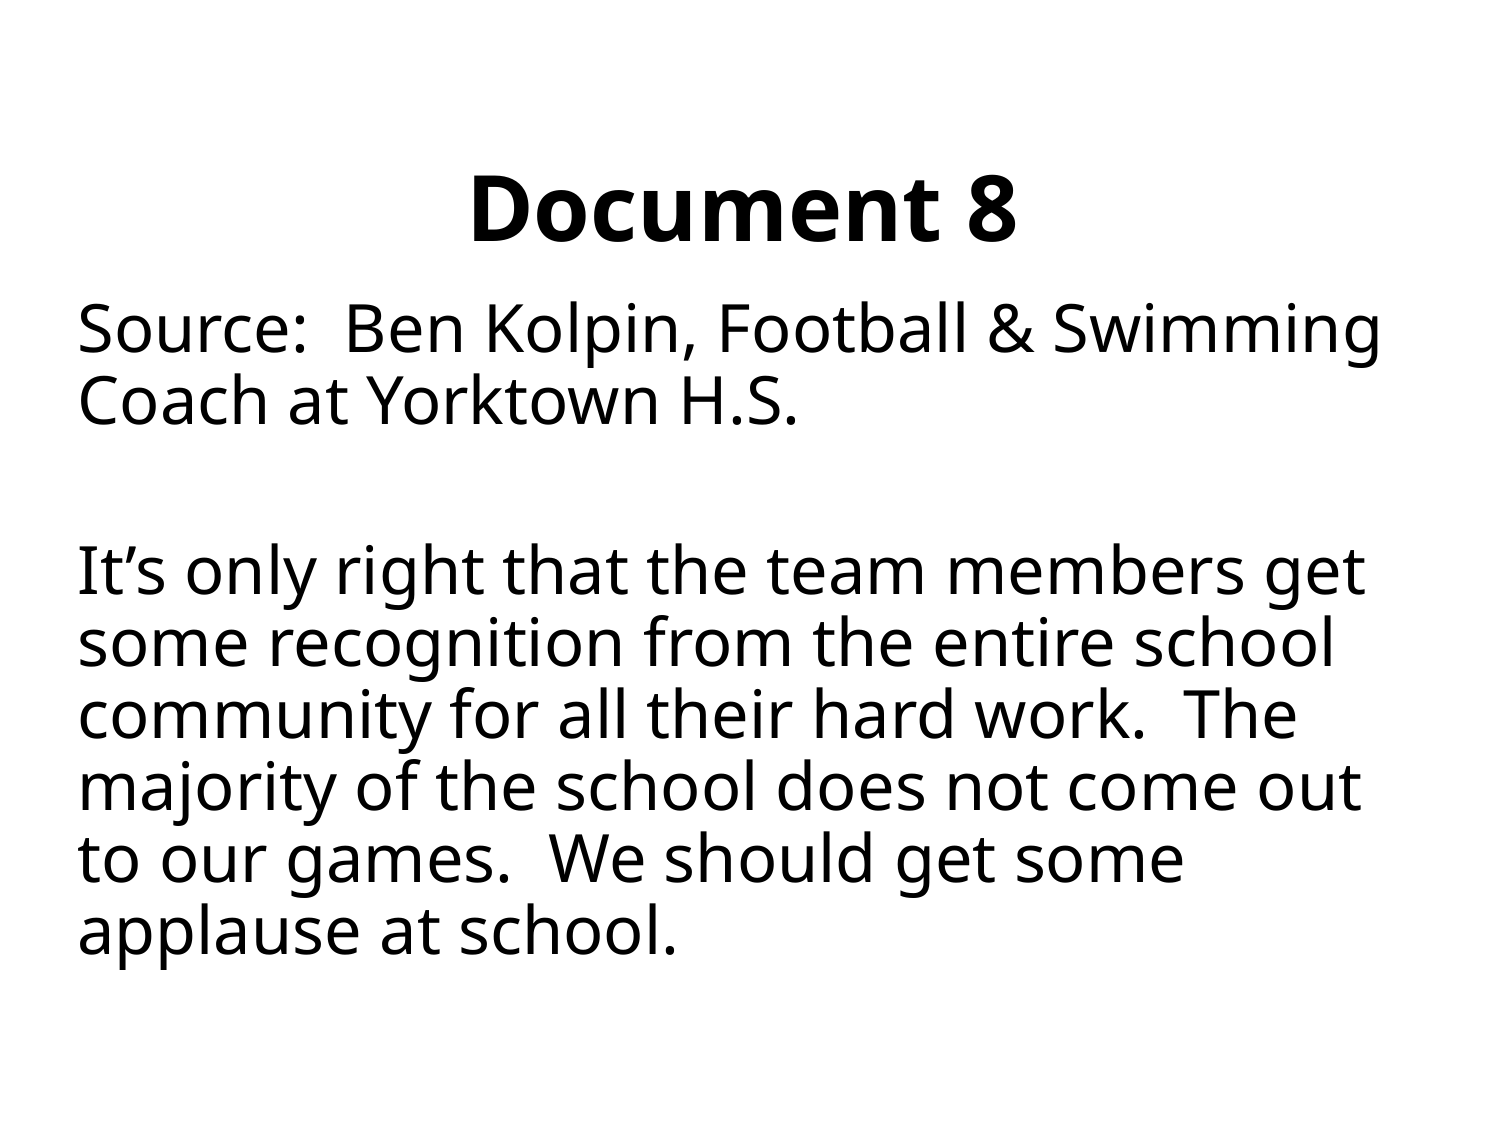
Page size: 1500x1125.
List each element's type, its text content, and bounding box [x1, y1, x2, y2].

list Source: Ben Kolpin, Football & Swimming Coach at Yorktown H.S. It’s only right that the team members get some recognition from the entire school community for all their hard work. The majority of the school does not come out to our games. We should get some applause at school. [62, 287, 1450, 1088]
title Document 8 [37, 137, 1448, 273]
